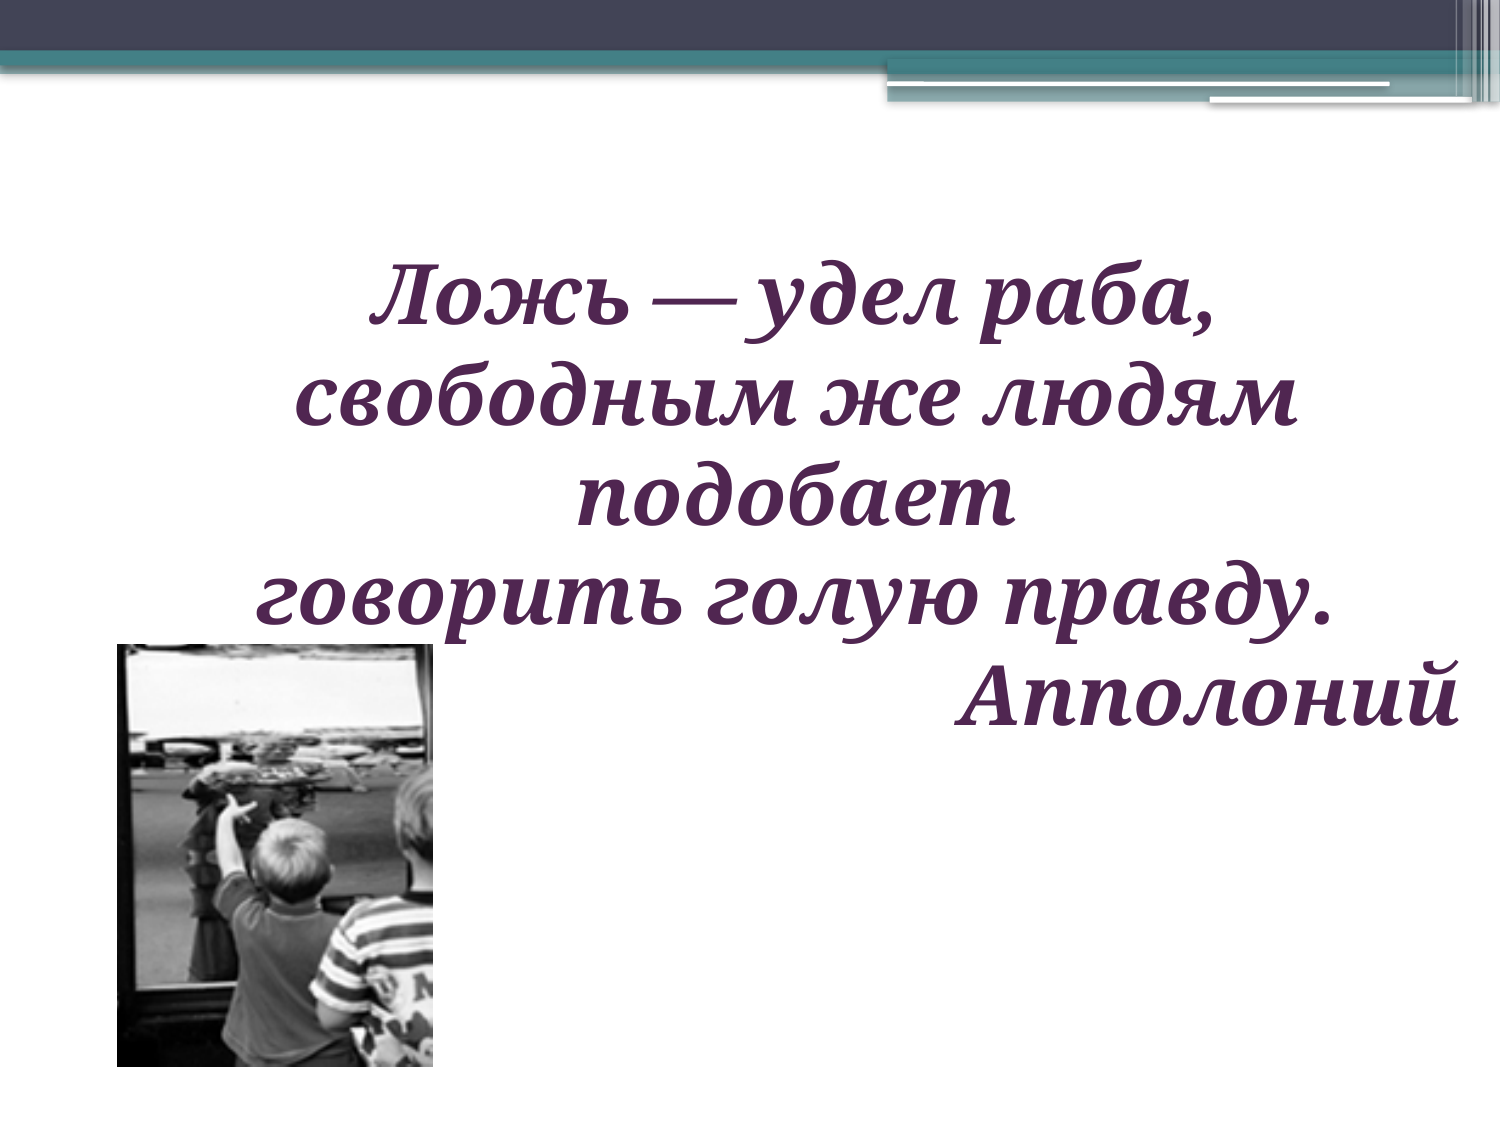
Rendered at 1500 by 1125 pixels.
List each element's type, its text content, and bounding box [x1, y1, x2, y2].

picture [116, 644, 434, 1068]
text_box Ложь — удел раба, свободным же людям подобает говорить голую правду. Апполоний [93, 234, 1500, 794]
